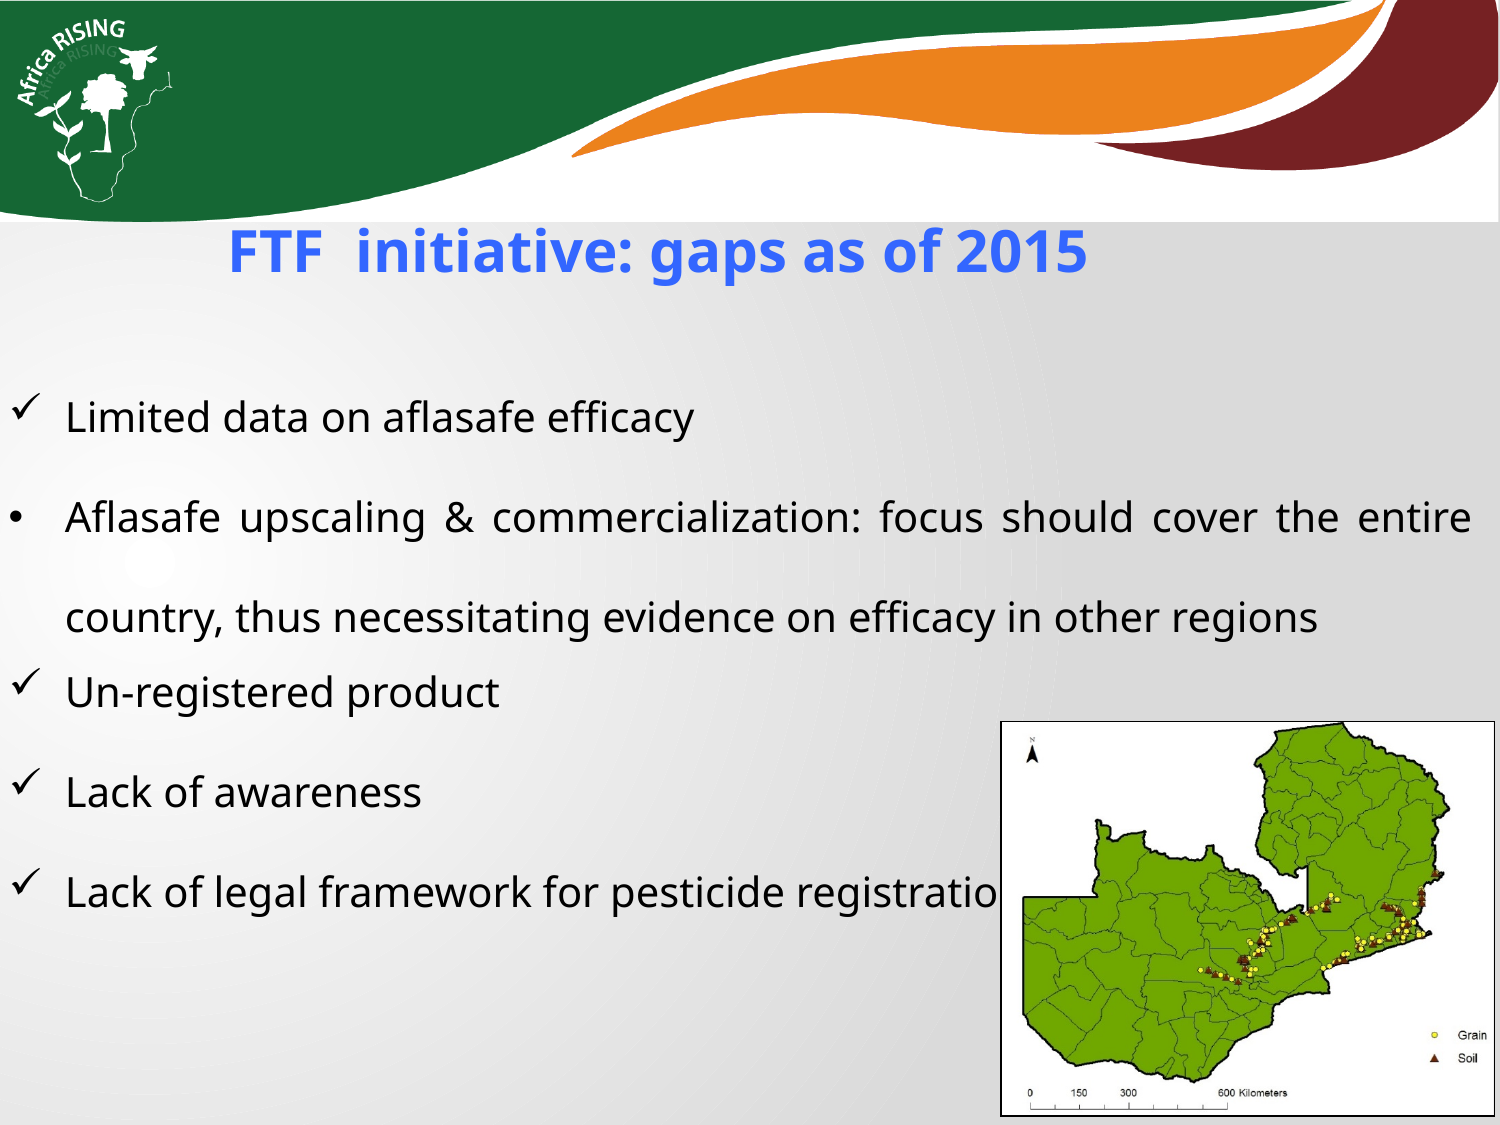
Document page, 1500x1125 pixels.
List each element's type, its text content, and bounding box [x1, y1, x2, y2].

text_box Limited data on aflasafe efficacy Aflasafe upscaling & commercialization: focus should cover the entire country, thus necessitating evidence on efficacy in other regions Un-registered product Lack of awareness Lack of legal framework for pesticide registration [0, 333, 1488, 924]
picture [1001, 721, 1495, 1116]
picture [0, 0, 1499, 222]
text_box FTF initiative: gaps as of 2015 [212, 206, 1438, 292]
